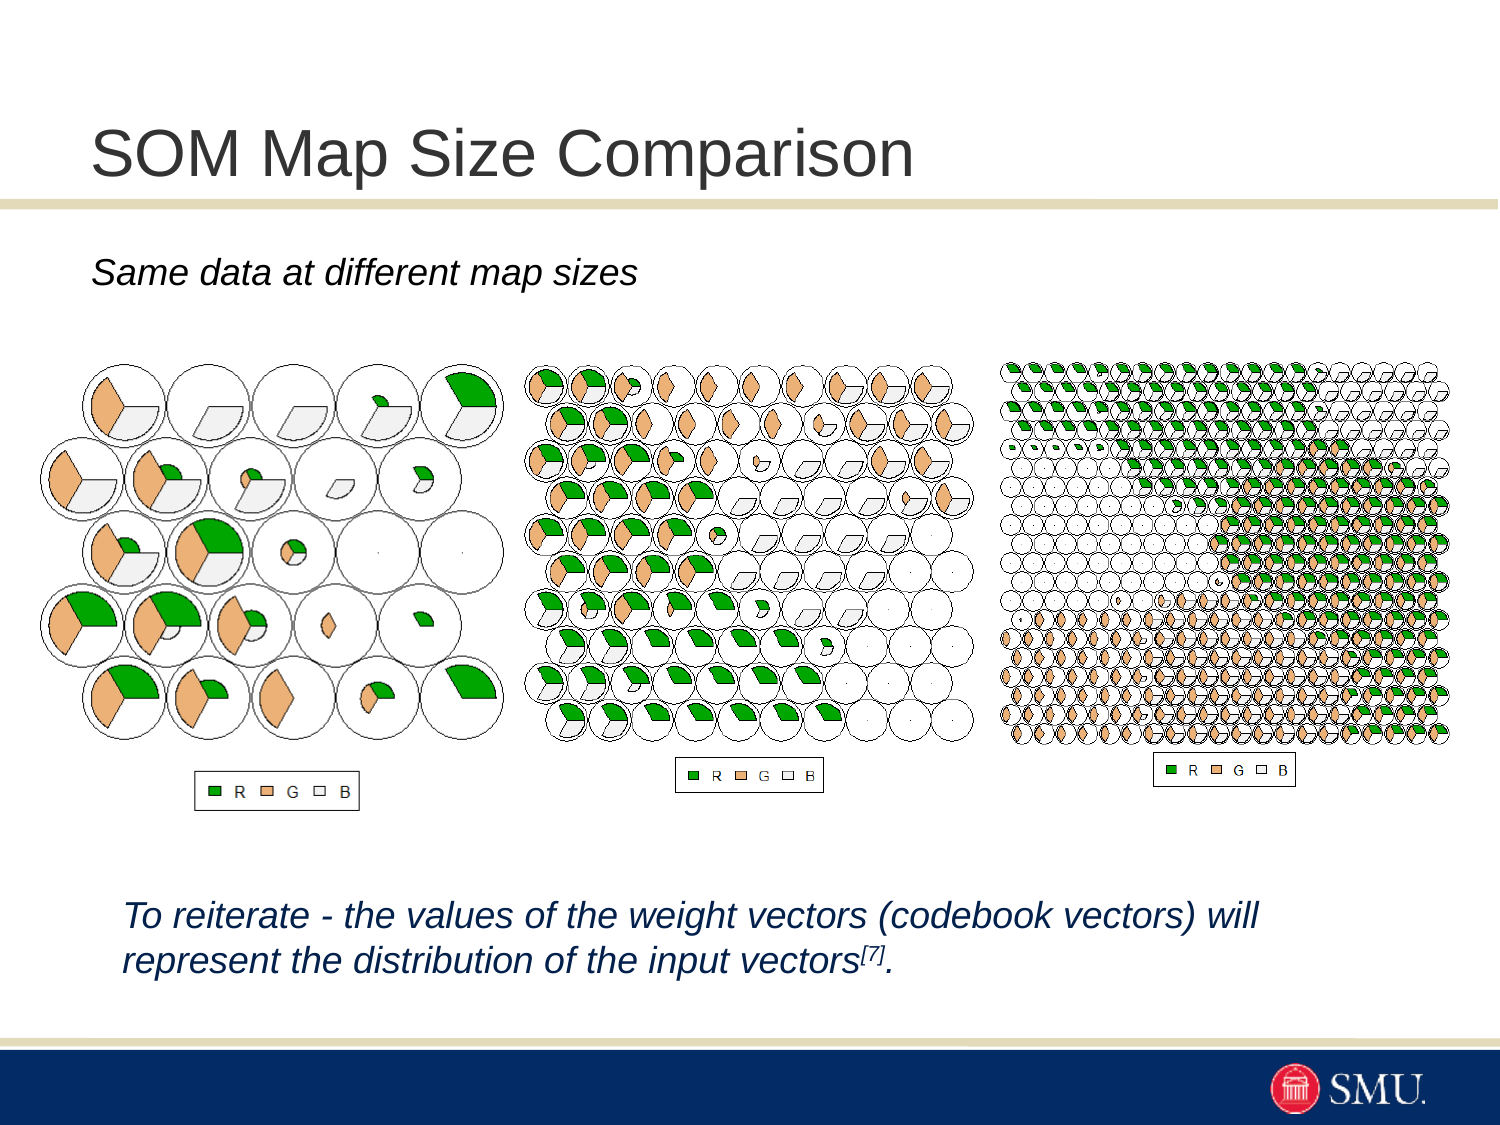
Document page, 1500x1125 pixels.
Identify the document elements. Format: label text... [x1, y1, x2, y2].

picture [19, 333, 1462, 838]
text_box To reiterate - the values of the weight vectors (codebook vectors) will represent the distribution of the input vectors[7]. [107, 883, 1370, 988]
title SOM Map Size Comparison [75, 9, 1425, 198]
text_box Same data at different map sizes [76, 240, 654, 301]
picture [1270, 1063, 1425, 1114]
